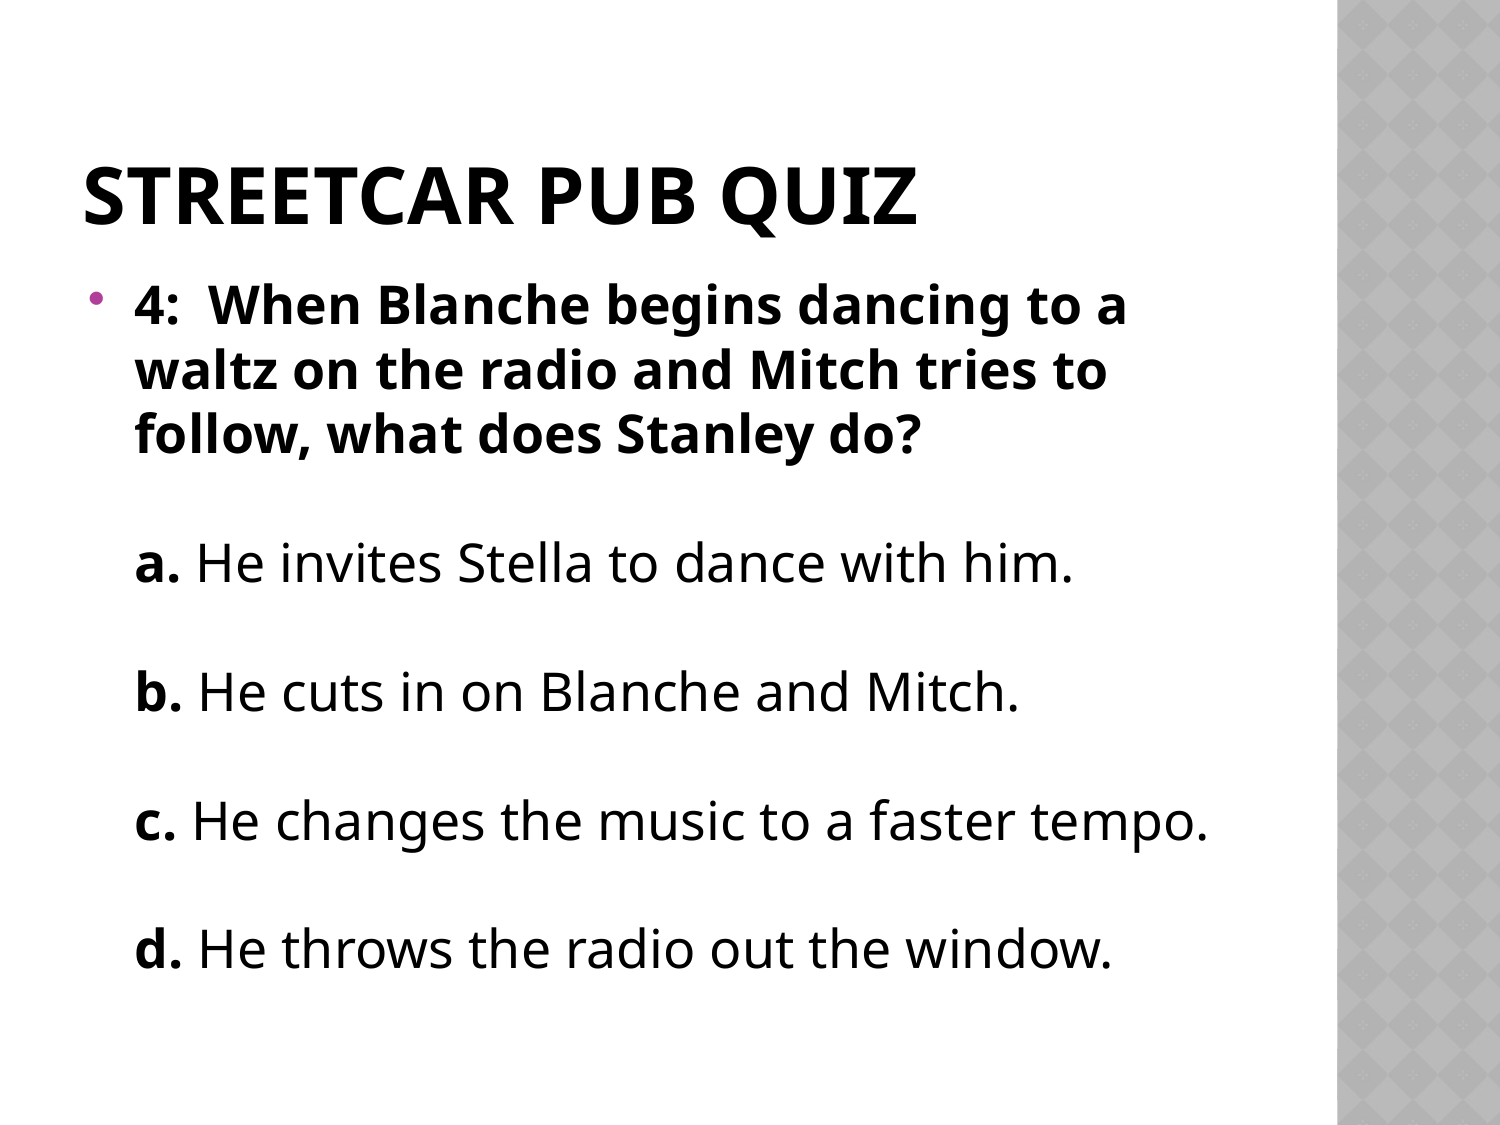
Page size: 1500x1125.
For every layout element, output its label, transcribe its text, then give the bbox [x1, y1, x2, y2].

list 4: When Blanche begins dancing to a waltz on the radio and Mitch tries to follow, what does Stanley do? a. He invites Stella to dance with him. b. He cuts in on Blanche and Mitch. c. He changes the music to a faster tempo. d. He throws the radio out the window. [75, 264, 1263, 1059]
title Streetcar pub quiz [75, 52, 1263, 240]
